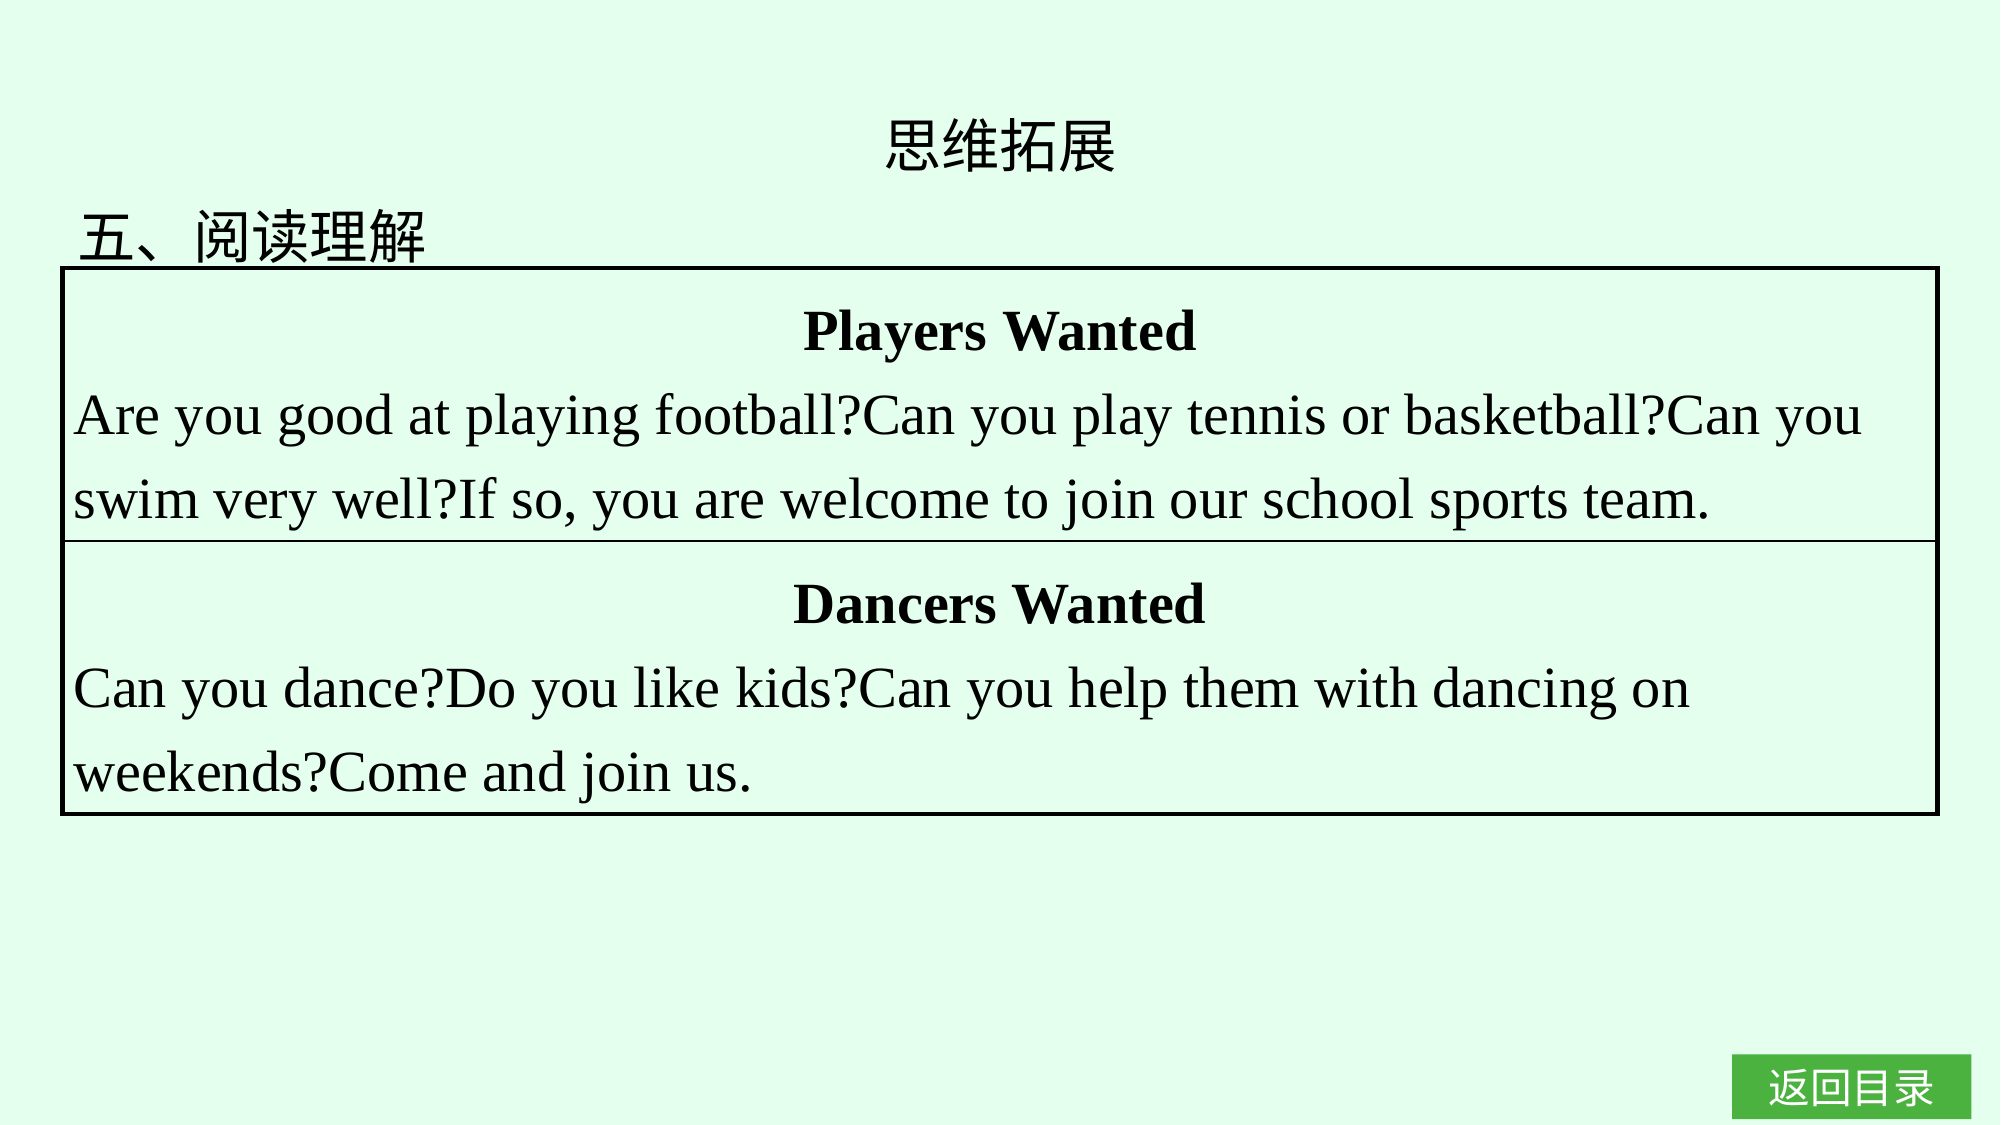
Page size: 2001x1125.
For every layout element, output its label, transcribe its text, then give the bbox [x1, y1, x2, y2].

table_cell Dancers Wanted Can you dance?Do you like kids?Can you help them with dancing on weekends?Come and join us. [65, 542, 1935, 812]
table_header Players Wanted Are you good at playing football?Can you play tennis or basketball?Can you swim very well?If so, you are welcome to join our school sports team. [65, 270, 1935, 540]
text_box 思维拓展 五、阅读理解 [62, 80, 1938, 266]
